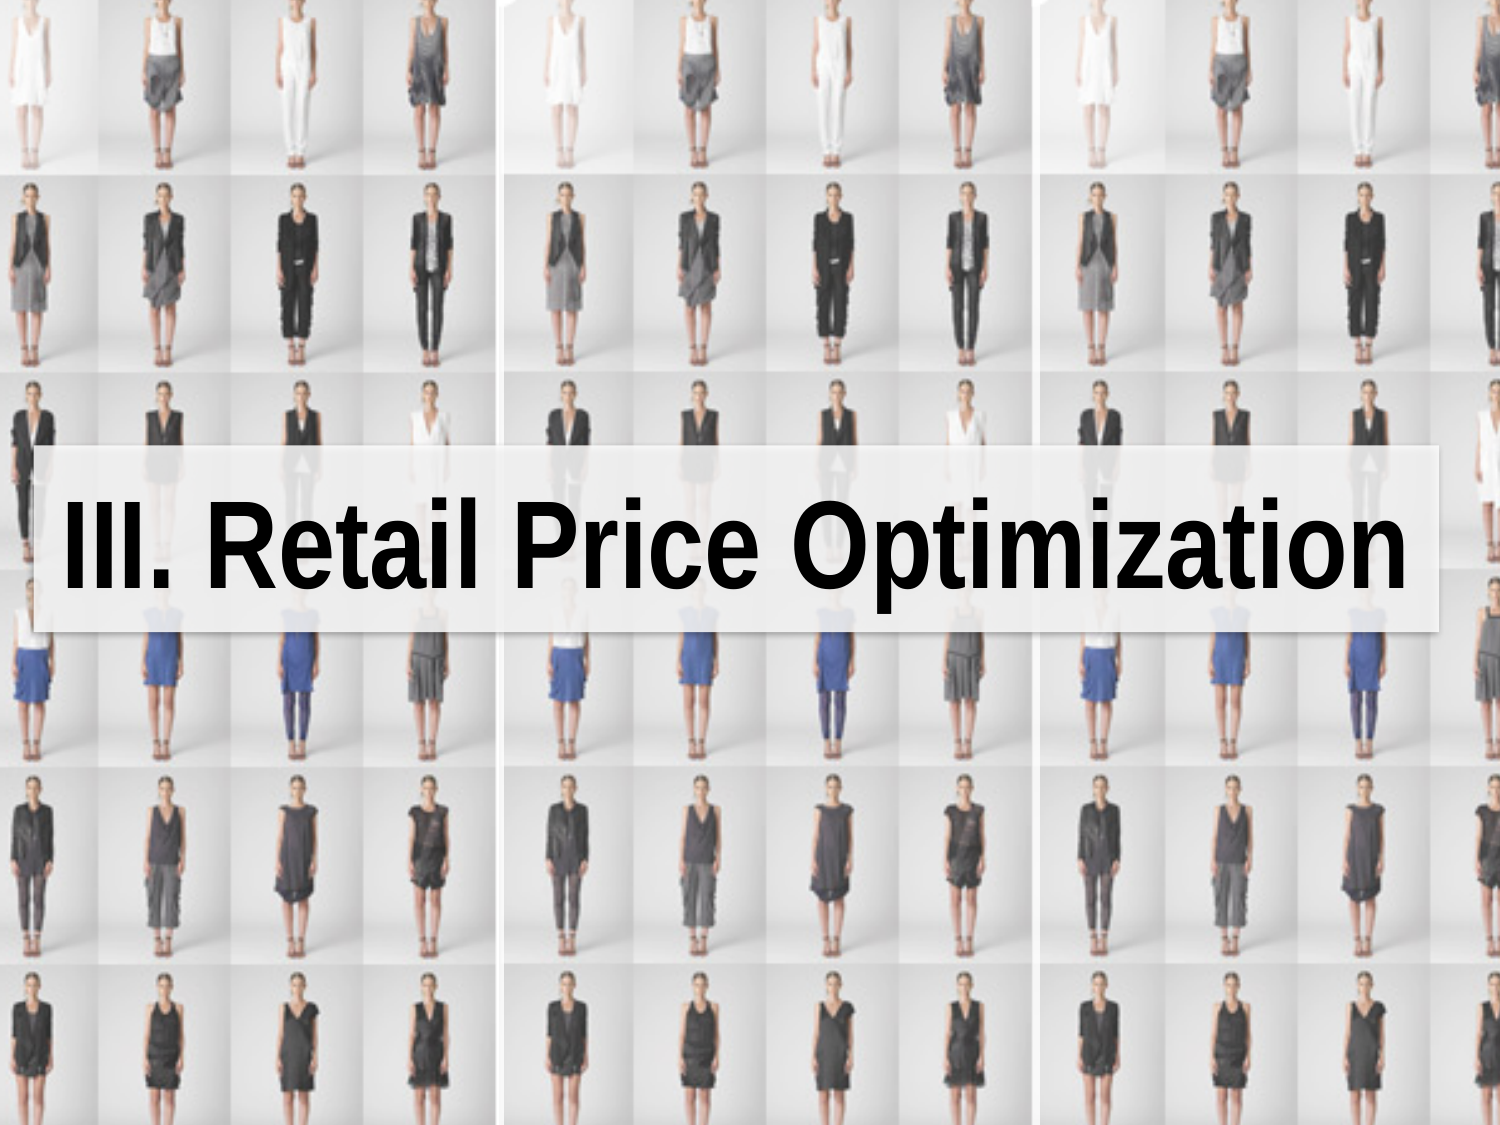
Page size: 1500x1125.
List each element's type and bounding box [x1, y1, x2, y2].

text_box [0, 0, 1500, 1125]
